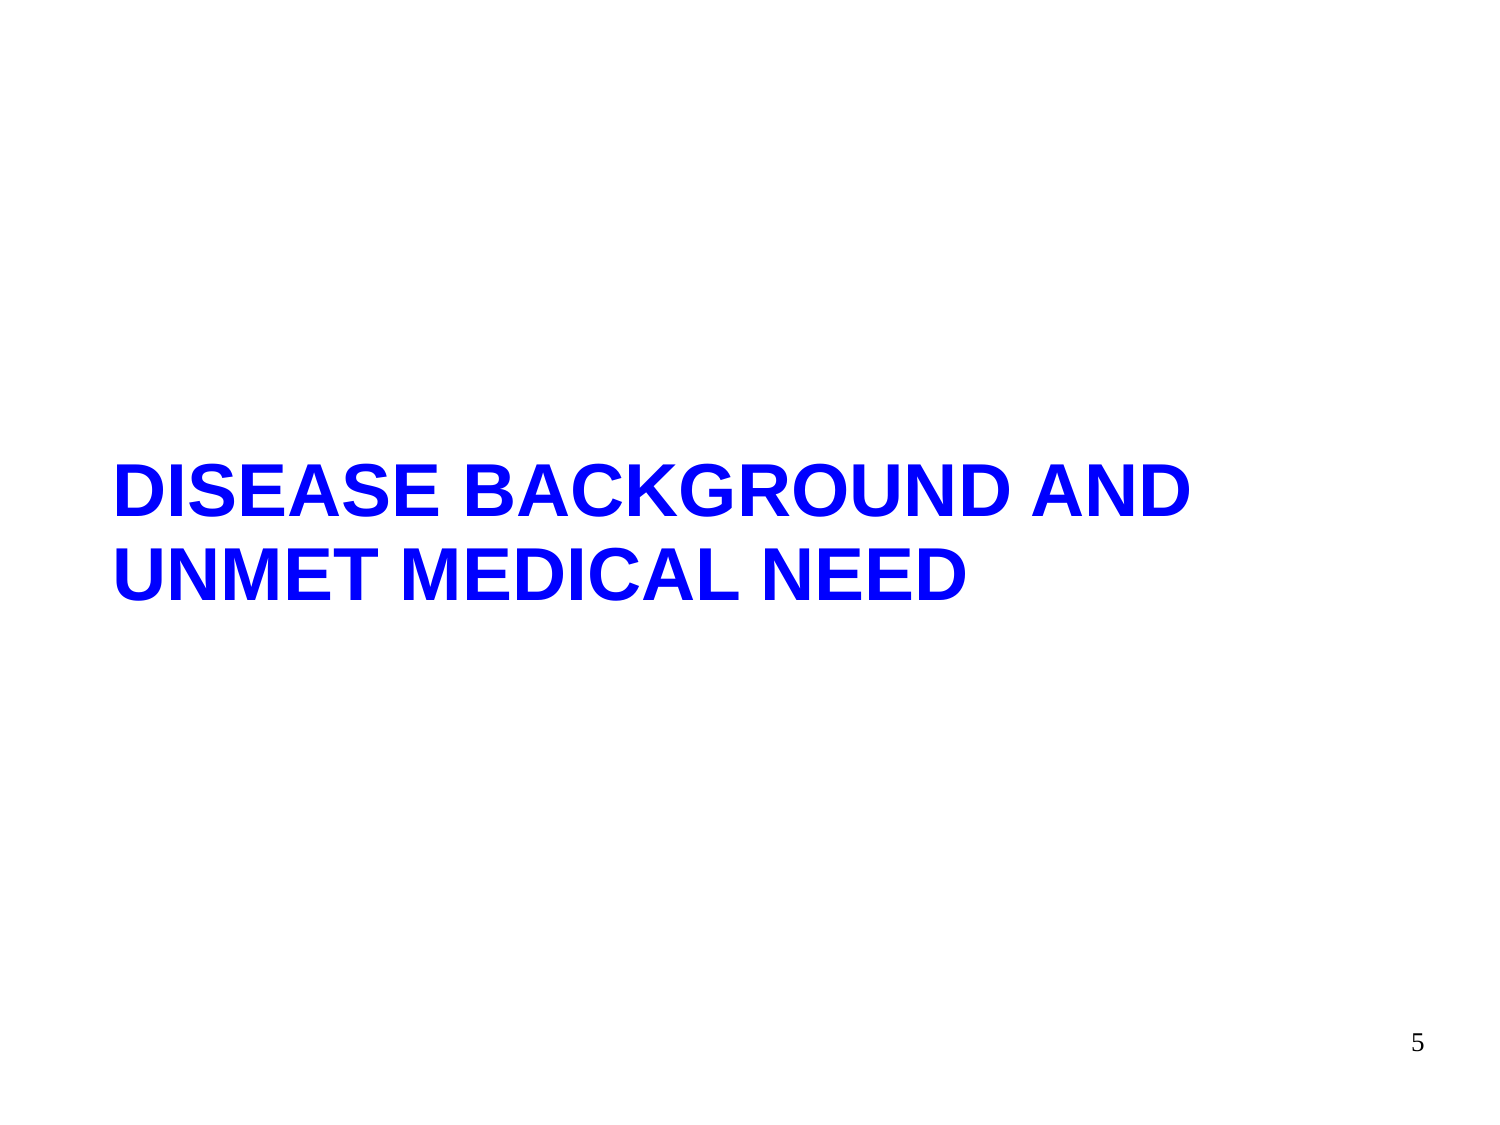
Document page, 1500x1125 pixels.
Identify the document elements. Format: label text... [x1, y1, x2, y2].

title Disease Background and Unmet Medical Need [112, 449, 1388, 674]
slide_number 5 [1075, 1024, 1425, 1103]
